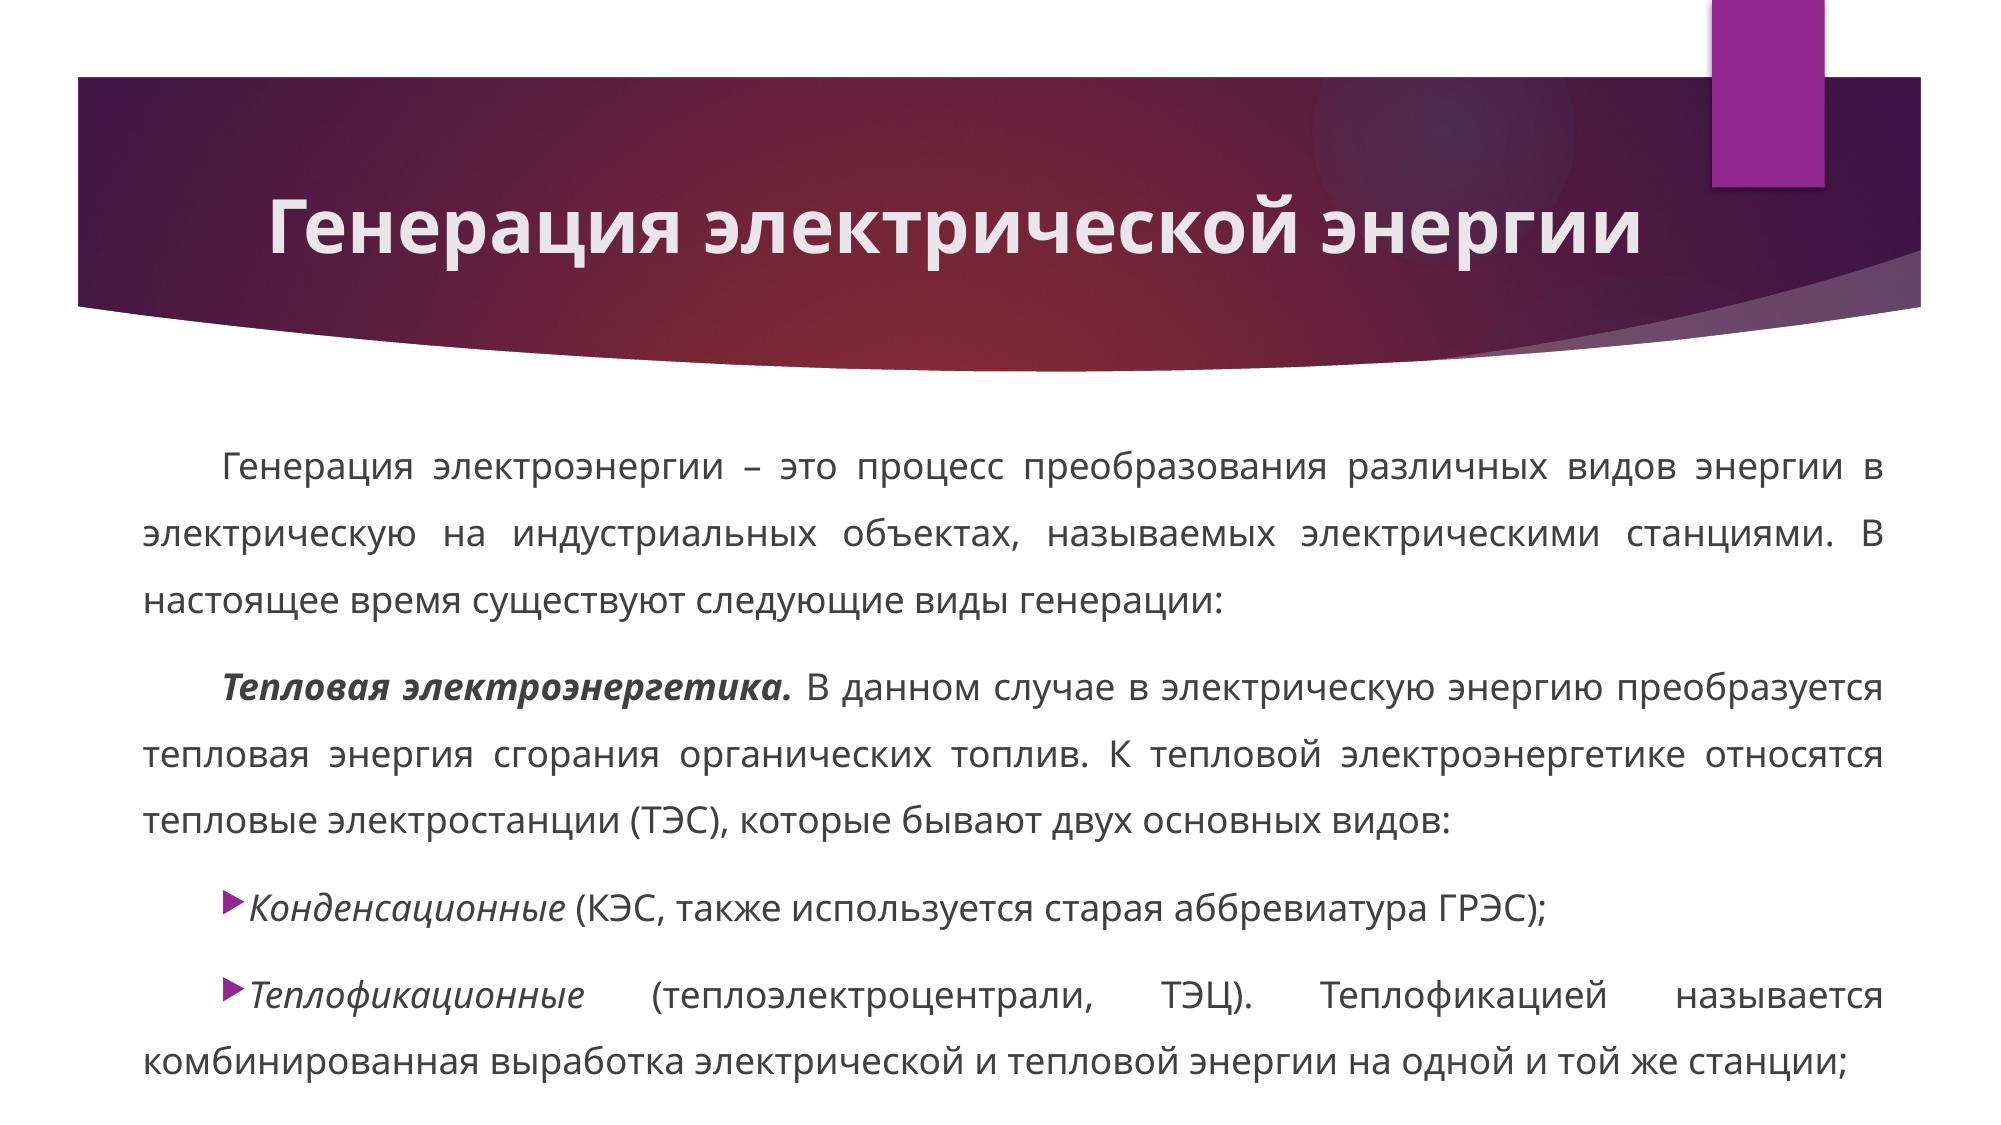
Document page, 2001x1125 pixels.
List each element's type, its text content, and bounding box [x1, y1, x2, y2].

list Генерация электроэнергии – это процесс преобразования различных видов энергии в электрическую на индустриальных объектах, называемых электрическими станциями. В настоящее время существуют следующие виды генерации: Тепловая электроэнергетика. В данном случае в электрическую энергию преобразуется тепловая энергия сгорания органических топлив. К тепловой электроэнергетике относятся тепловые электростанции (ТЭС), которые бывают двух основных видов: Конденсационные (КЭС, также используется старая аббревиатура ГРЭС); Теплофикационные (теплоэлектроцентрали, ТЭЦ). Теплофикацией называется комбинированная выработка электрической и тепловой энергии на одной и той же станции; [127, 413, 1900, 1098]
title Генерация электрической энергии [237, 165, 1675, 282]
